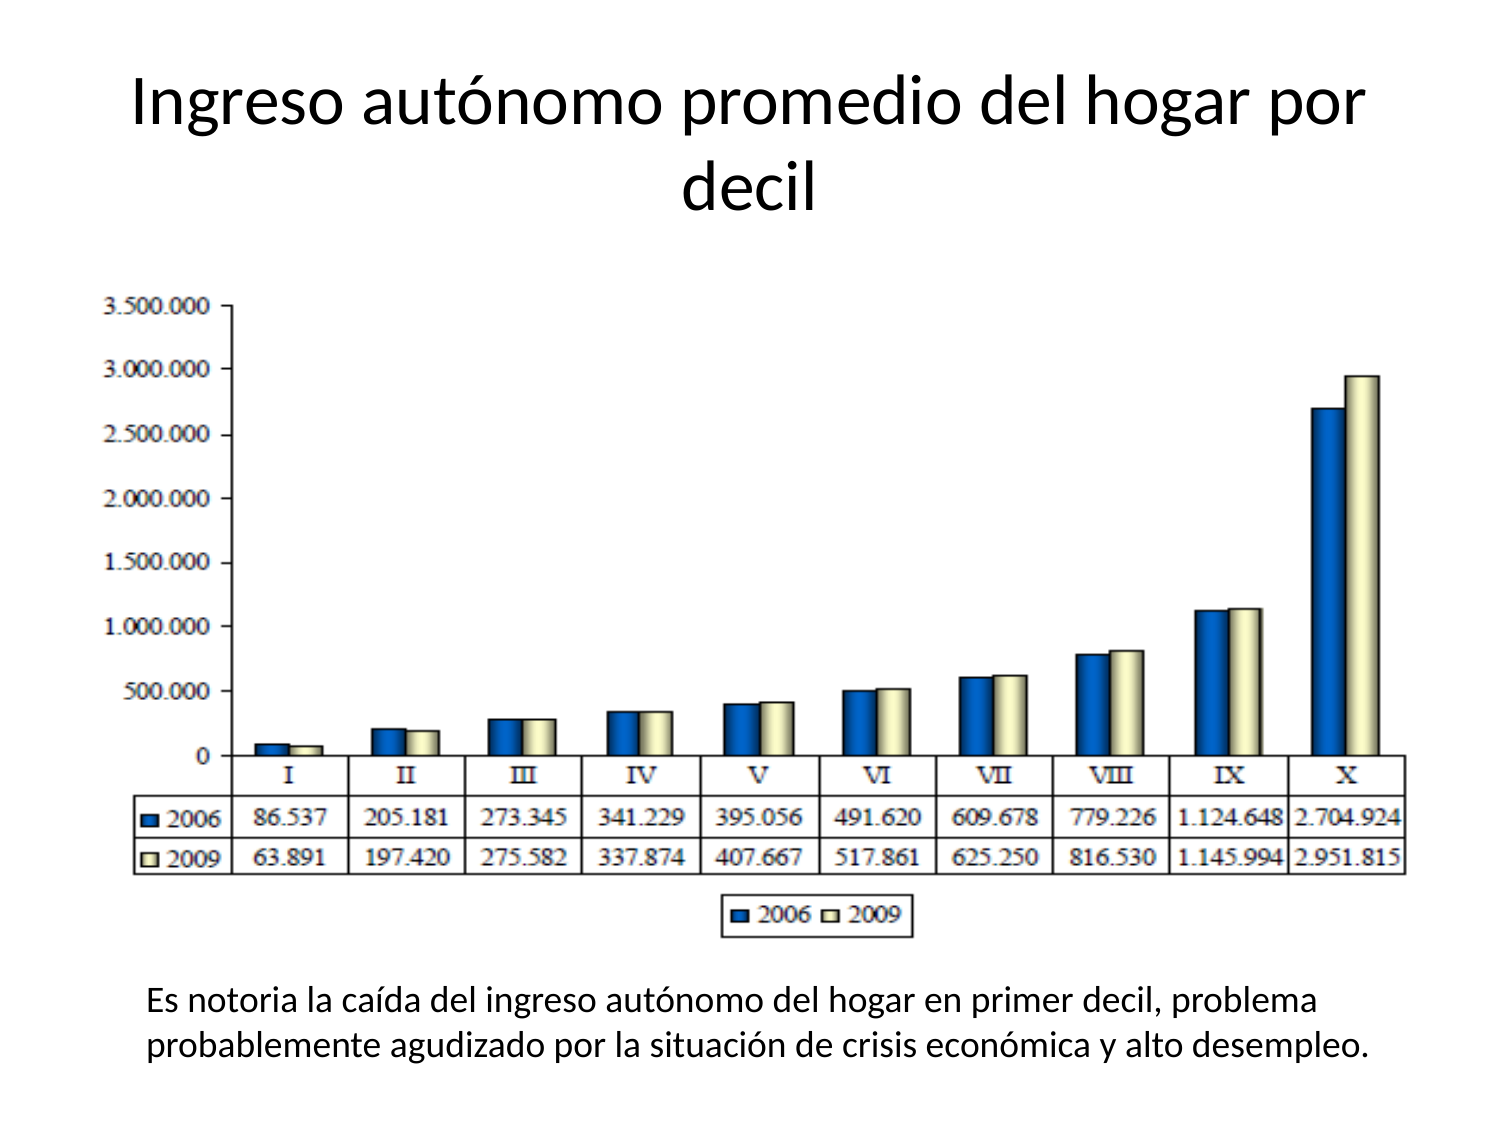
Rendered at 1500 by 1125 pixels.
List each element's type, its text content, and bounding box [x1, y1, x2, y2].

text_box Es notoria la caída del ingreso autónomo del hogar en primer decil, problema probablemente agudizado por la situación de crisis económica y alto desempleo. [131, 997, 1412, 1073]
title Ingreso autónomo promedio del hogar por decil [75, 45, 1425, 233]
picture [41, 266, 1483, 988]
